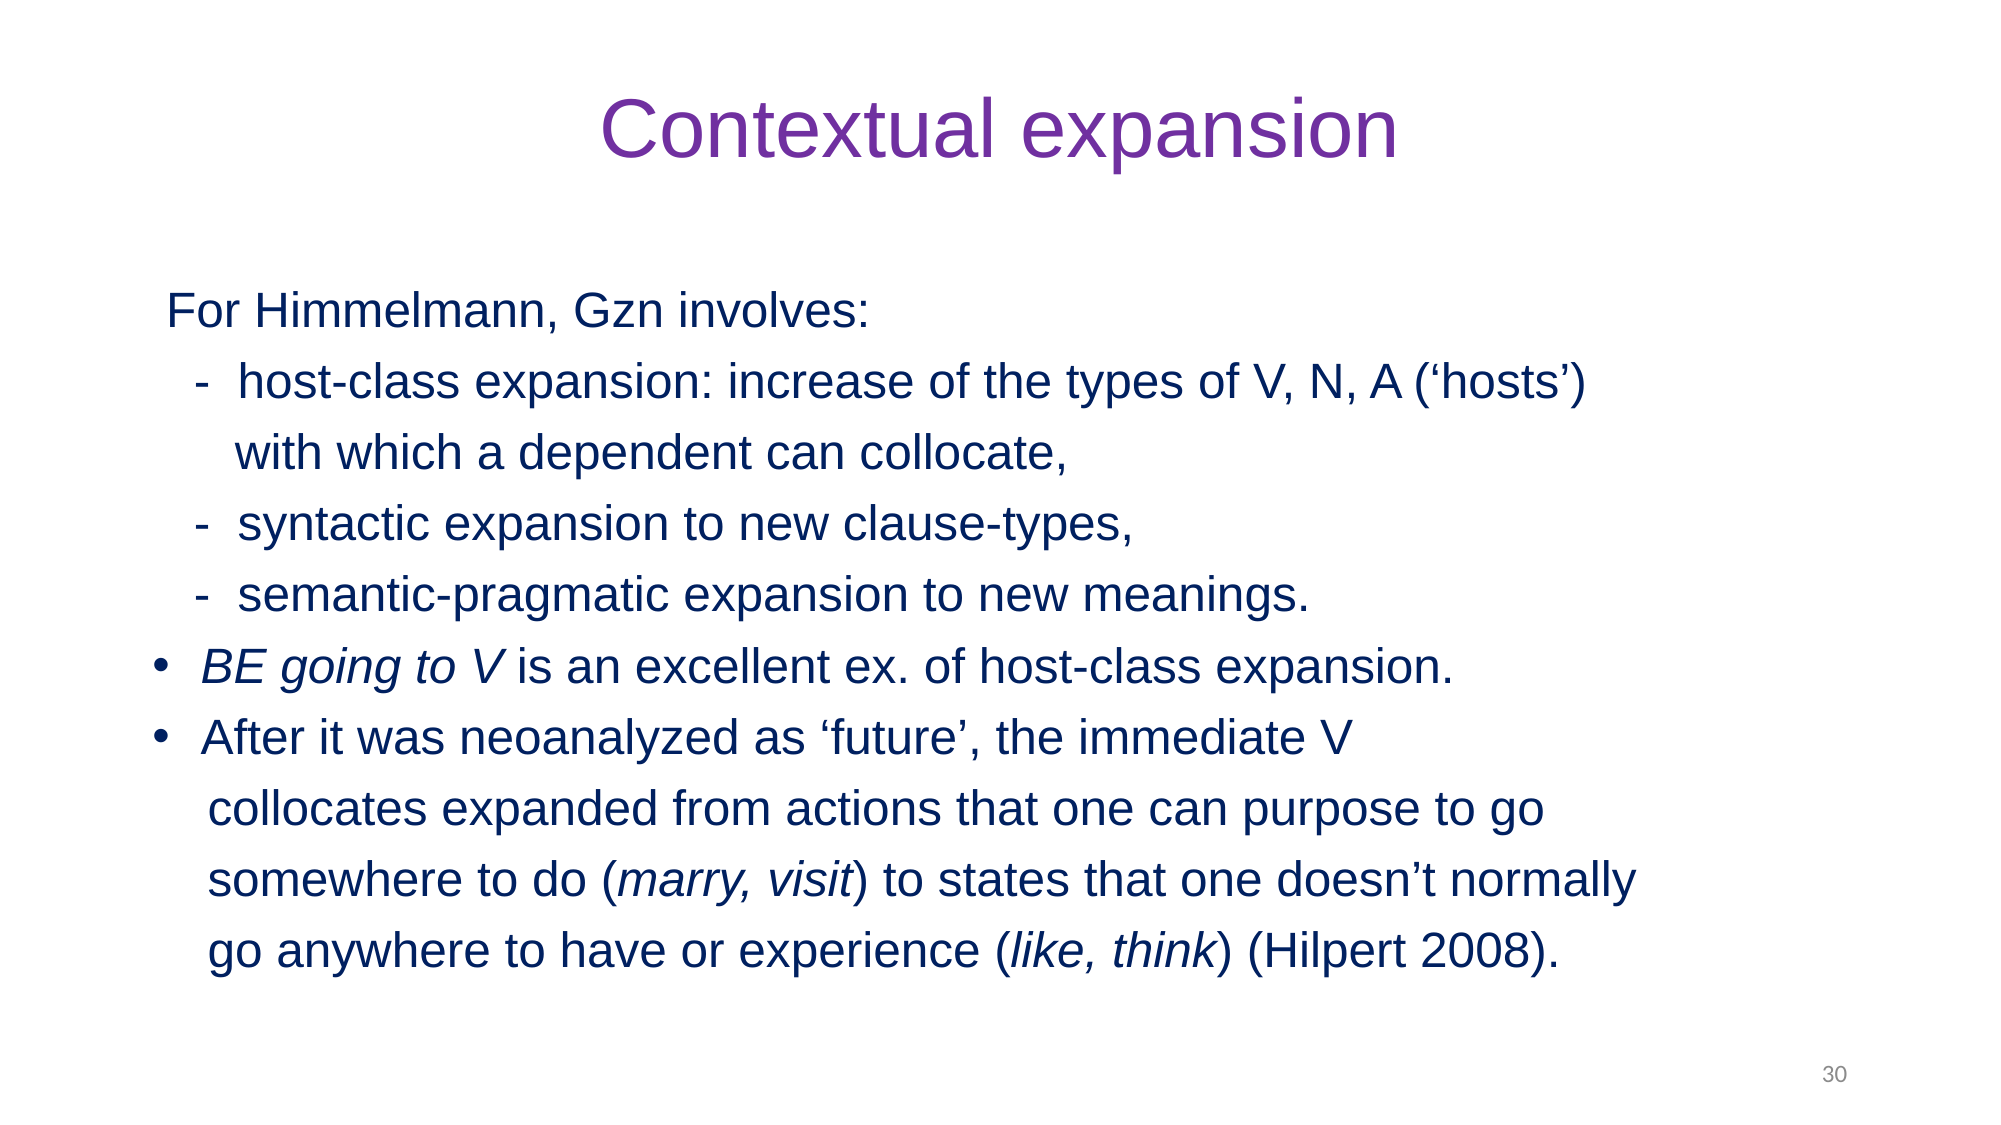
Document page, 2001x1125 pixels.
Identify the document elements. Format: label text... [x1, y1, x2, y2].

list For Himmelmann, Gzn involves: - host-class expansion: increase of the types of V, N, A (‘hosts’) with which a dependent can collocate, - syntactic expansion to new clause-types, - semantic-pragmatic expansion to new meanings. BE going to V is an excellent ex. of host-class expansion. After it was neoanalyzed as ‘future’, the immediate V collocates expanded from actions that one can purpose to go somewhere to do (marry, visit) to states that one doesn’t normally go anywhere to have or experience (like, think) (Hilpert 2008). [137, 277, 1863, 992]
slide_number 30 [1412, 1042, 1863, 1103]
title Contextual expansion [137, 59, 1863, 201]
